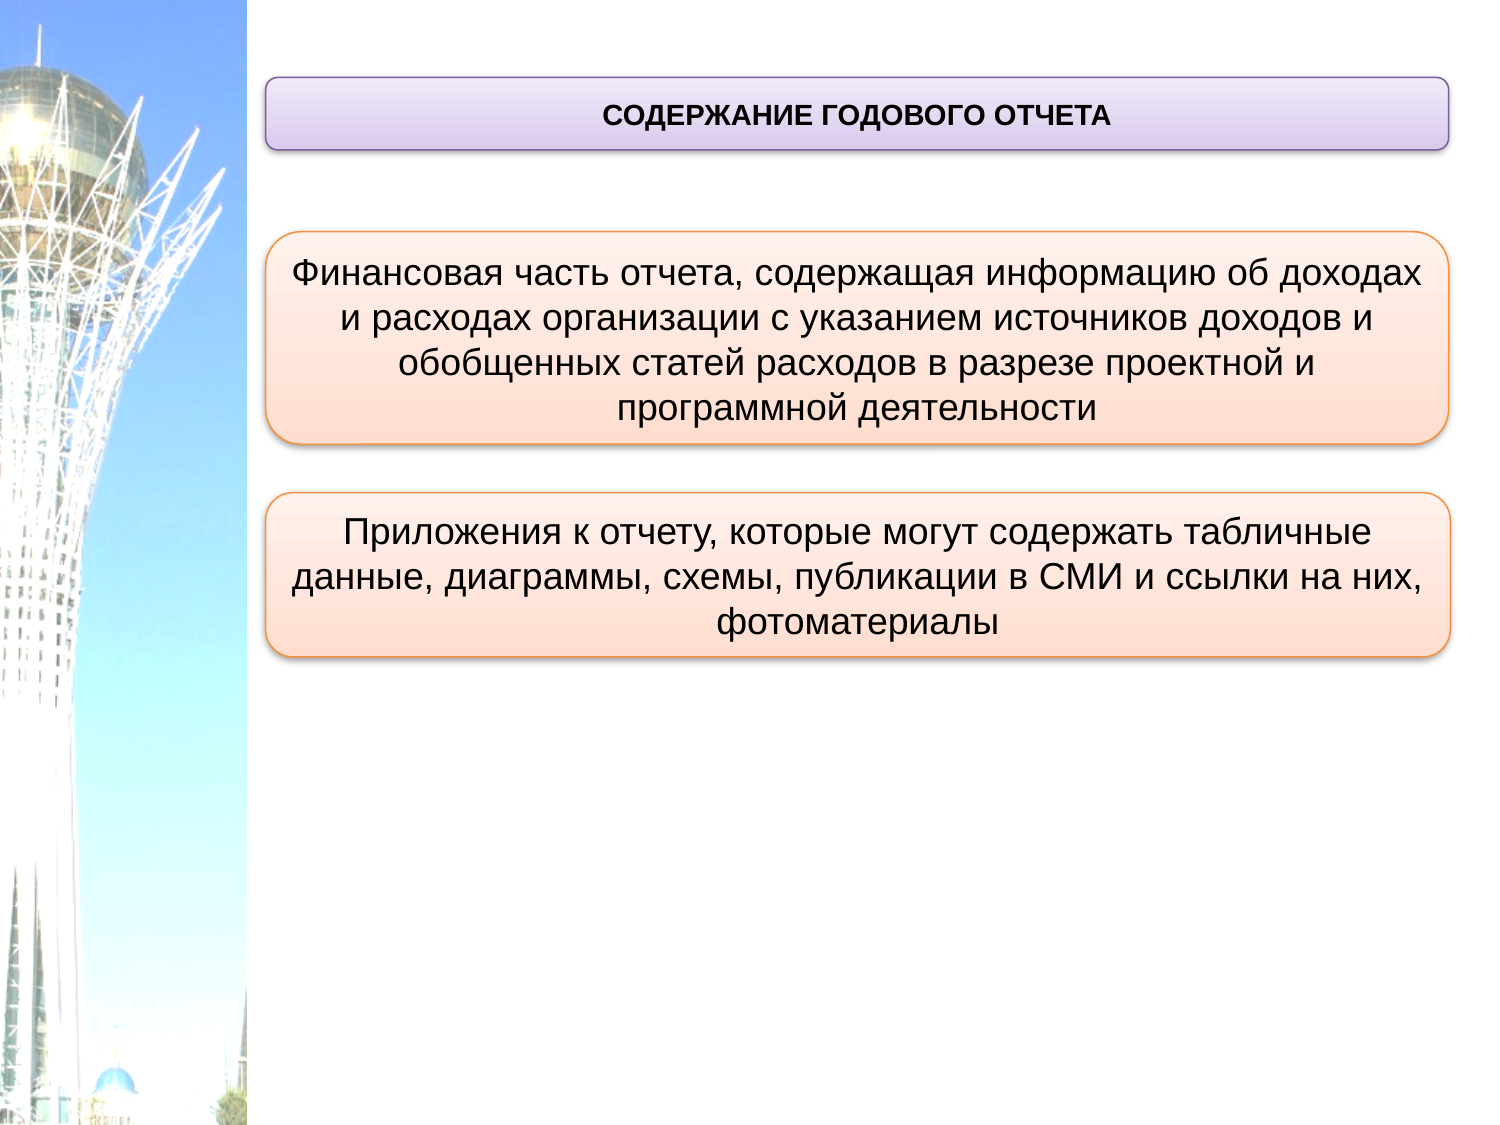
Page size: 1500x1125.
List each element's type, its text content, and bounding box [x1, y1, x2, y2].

text_box Приложения к отчету, которые могут содержать табличные данные, диаграммы, схемы, публикации в СМИ и ссылки на них, фотоматериалы [264, 491, 1452, 658]
text_box СОДЕРЖАНИЕ ГОДОВОГО ОТЧЕТА [264, 76, 1450, 151]
text_box Финансовая часть отчета, содержащая информацию об доходах и расходах организации с указанием источников доходов и обобщенных статей расходов в разрезе проектной и программной деятельности [264, 230, 1450, 446]
picture [0, 0, 247, 1125]
